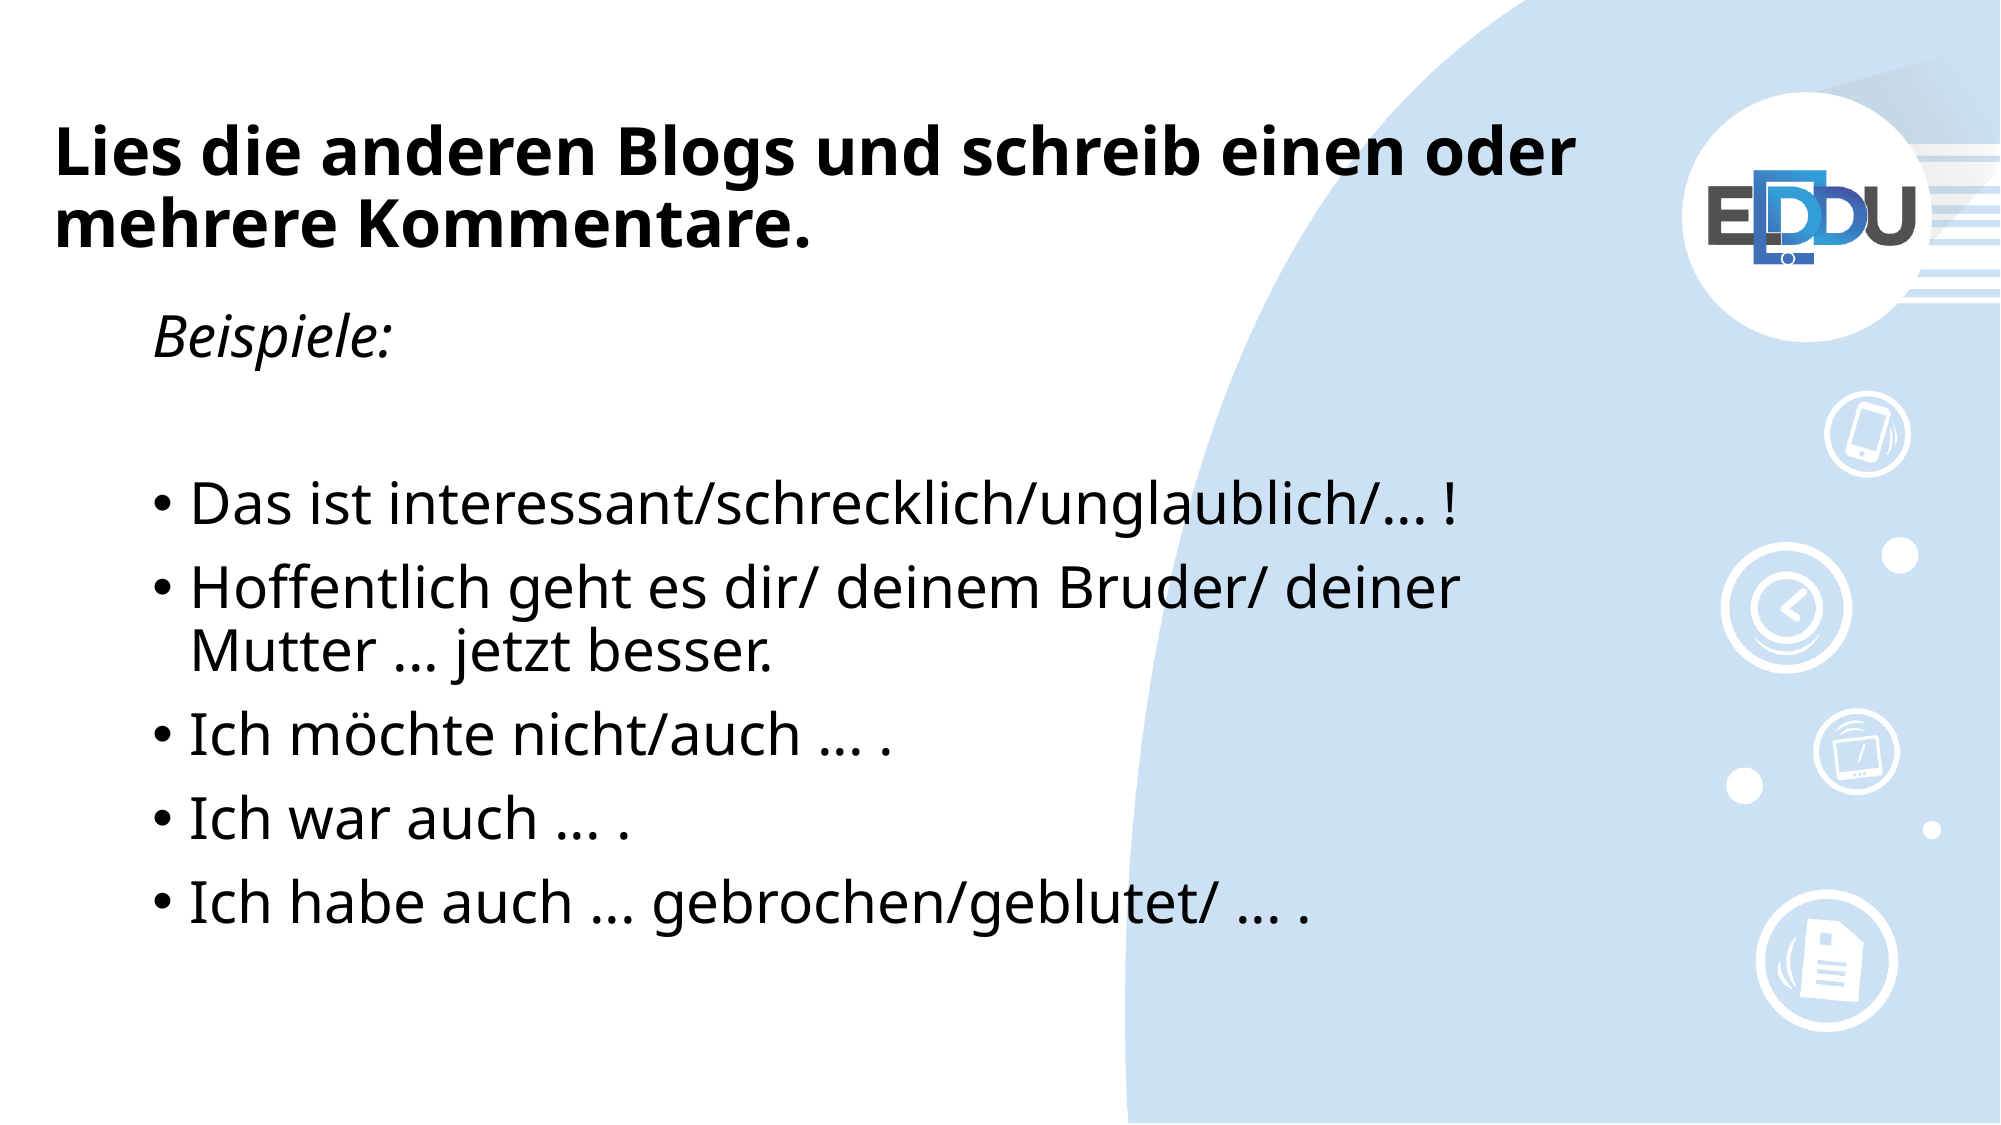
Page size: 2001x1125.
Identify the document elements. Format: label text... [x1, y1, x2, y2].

list Beispiele: Das ist interessant/schrecklich/unglaublich/... ! Hoffentlich geht es dir/ deinem Bruder/ deiner Mutter ... jetzt besser. Ich möchte nicht/auch ... . Ich war auch ... . Ich habe auch ... gebrochen/geblutet/ ... . [137, 299, 1619, 1014]
title Lies die anderen Blogs und schreib einen oder mehrere Kommentare. [38, 102, 1595, 278]
picture [0, 0, 2001, 1125]
